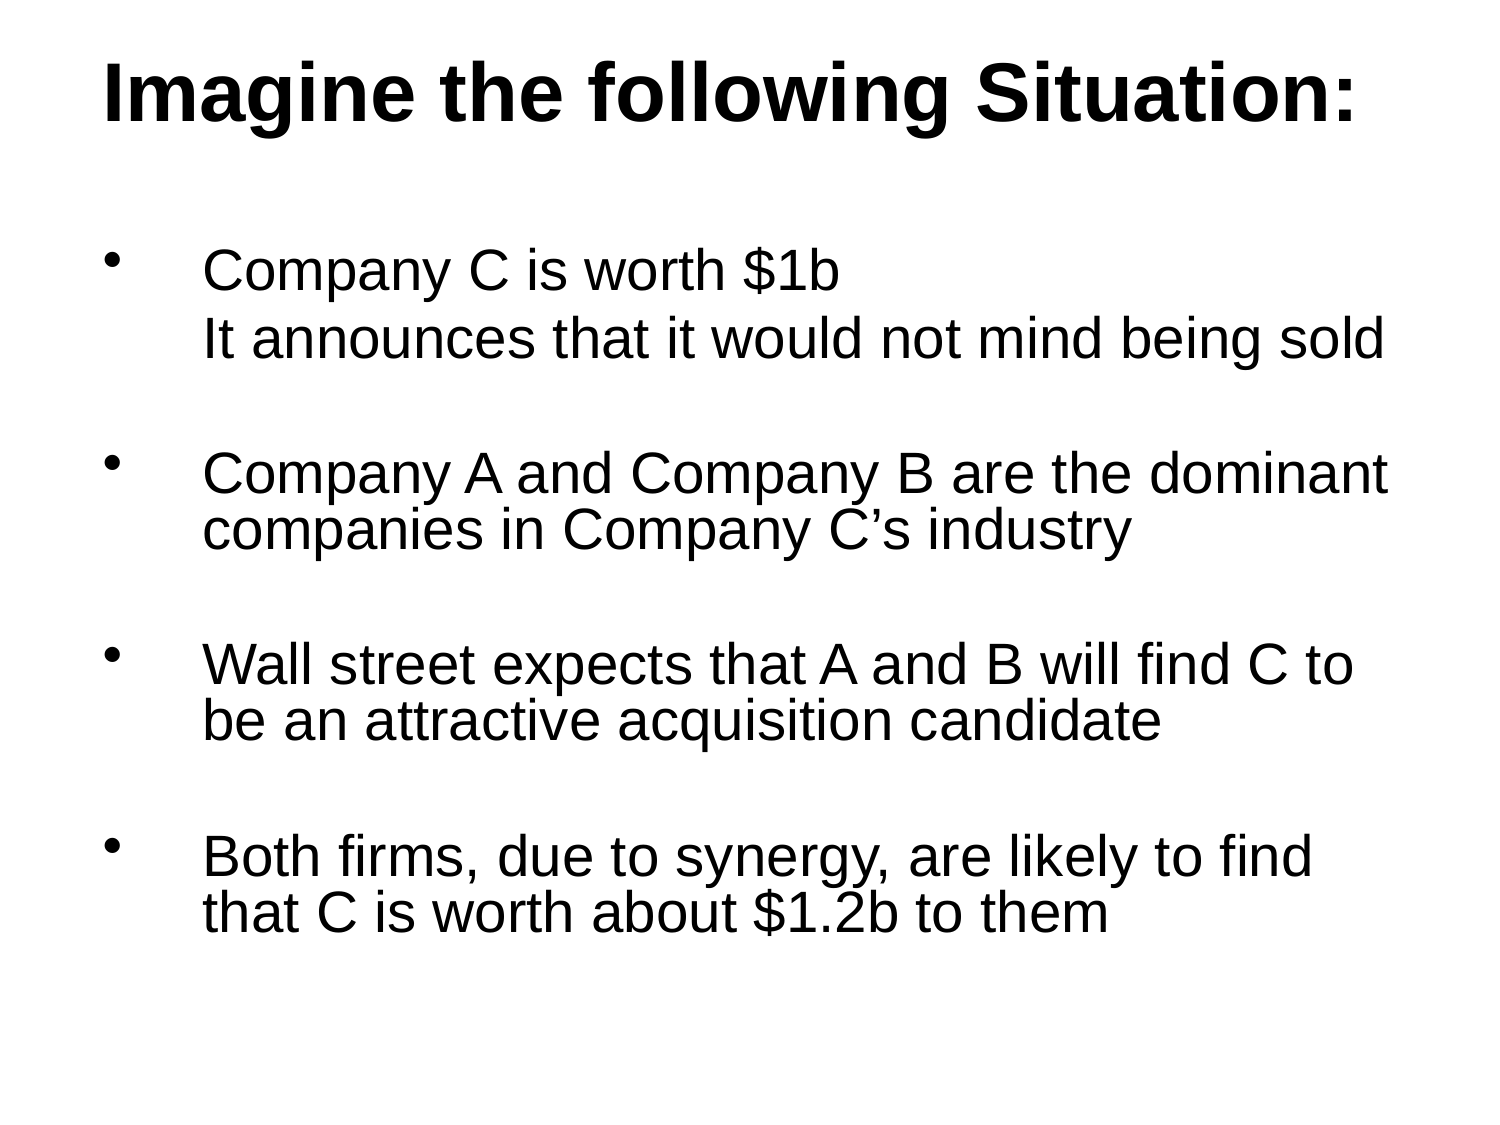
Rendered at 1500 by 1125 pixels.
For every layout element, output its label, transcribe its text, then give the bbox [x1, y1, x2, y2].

subtitle Imagine the following Situation: Company C is worth $1b It announces that it would not mind being sold Company A and Company B are the dominant companies in Company C’s industry Wall street expects that A and B will find C to be an attractive acquisition candidate Both firms, due to synergy, are likely to find that C is worth about $1.2b to them [87, 49, 1413, 1051]
